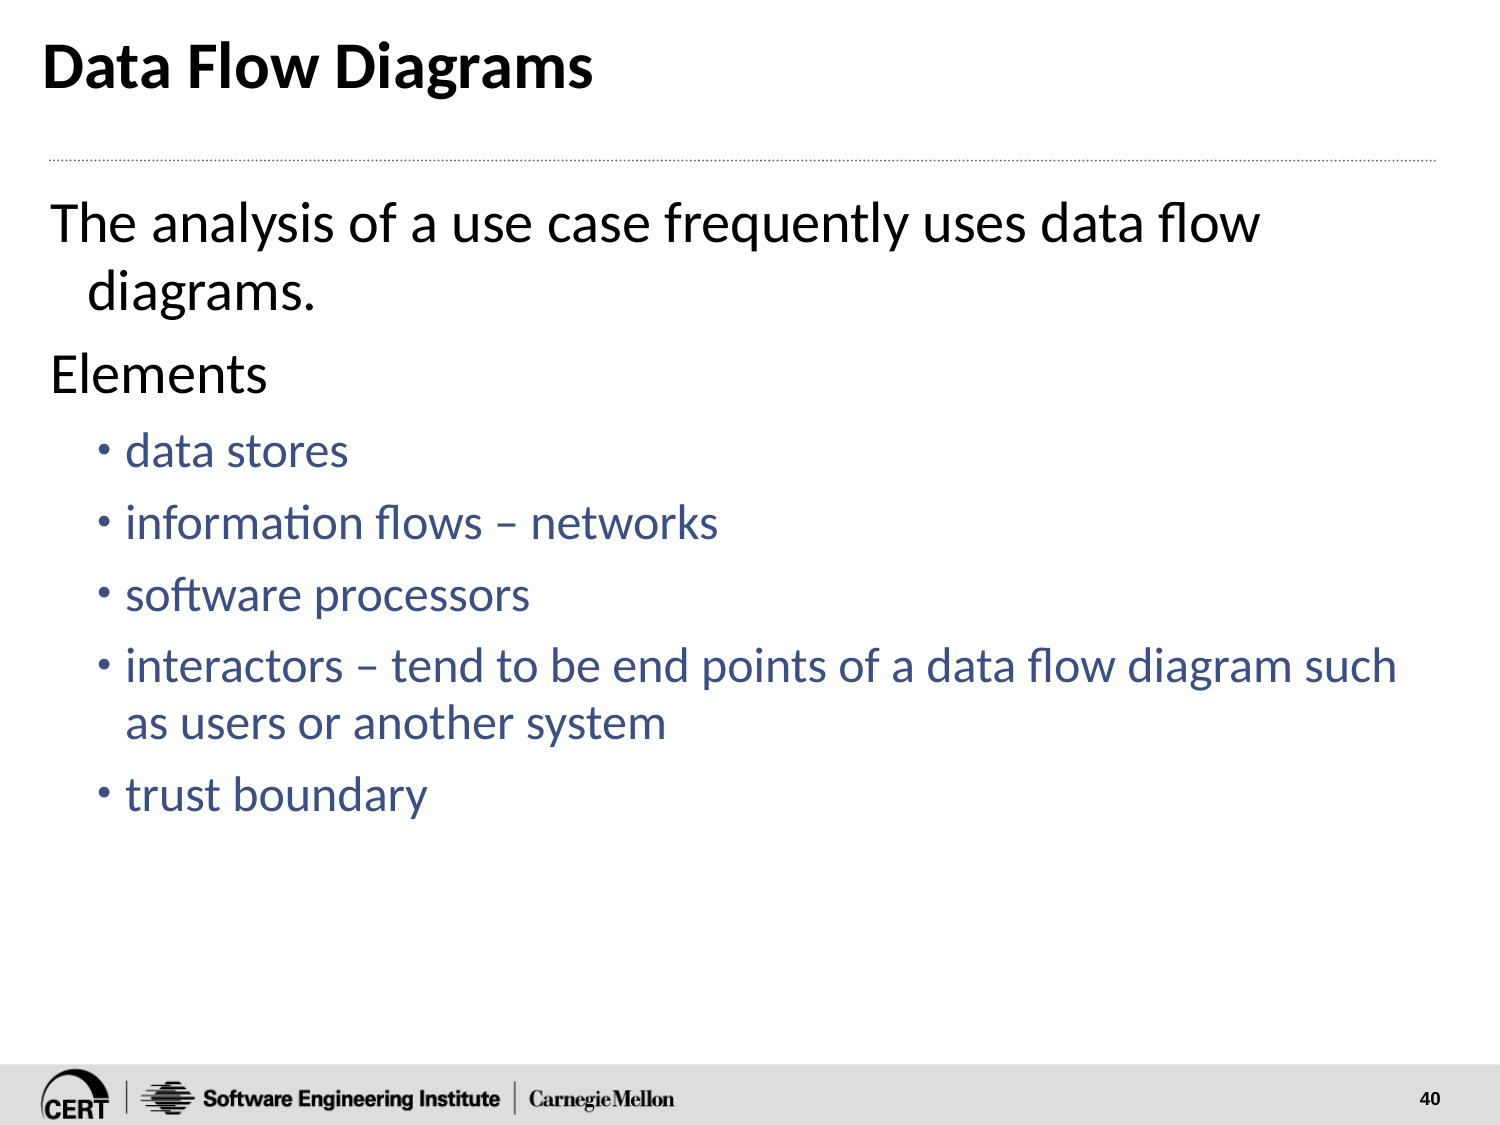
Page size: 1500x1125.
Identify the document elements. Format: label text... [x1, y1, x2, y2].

picture [24, 1065, 688, 1125]
list The analysis of a use case frequently uses data flow diagrams. Elements data stores information flows – networks software processors interactors – tend to be end points of a data flow diagram such as users or another system trust boundary [49, 187, 1438, 1001]
title Data Flow Diagrams [42, 37, 1434, 155]
